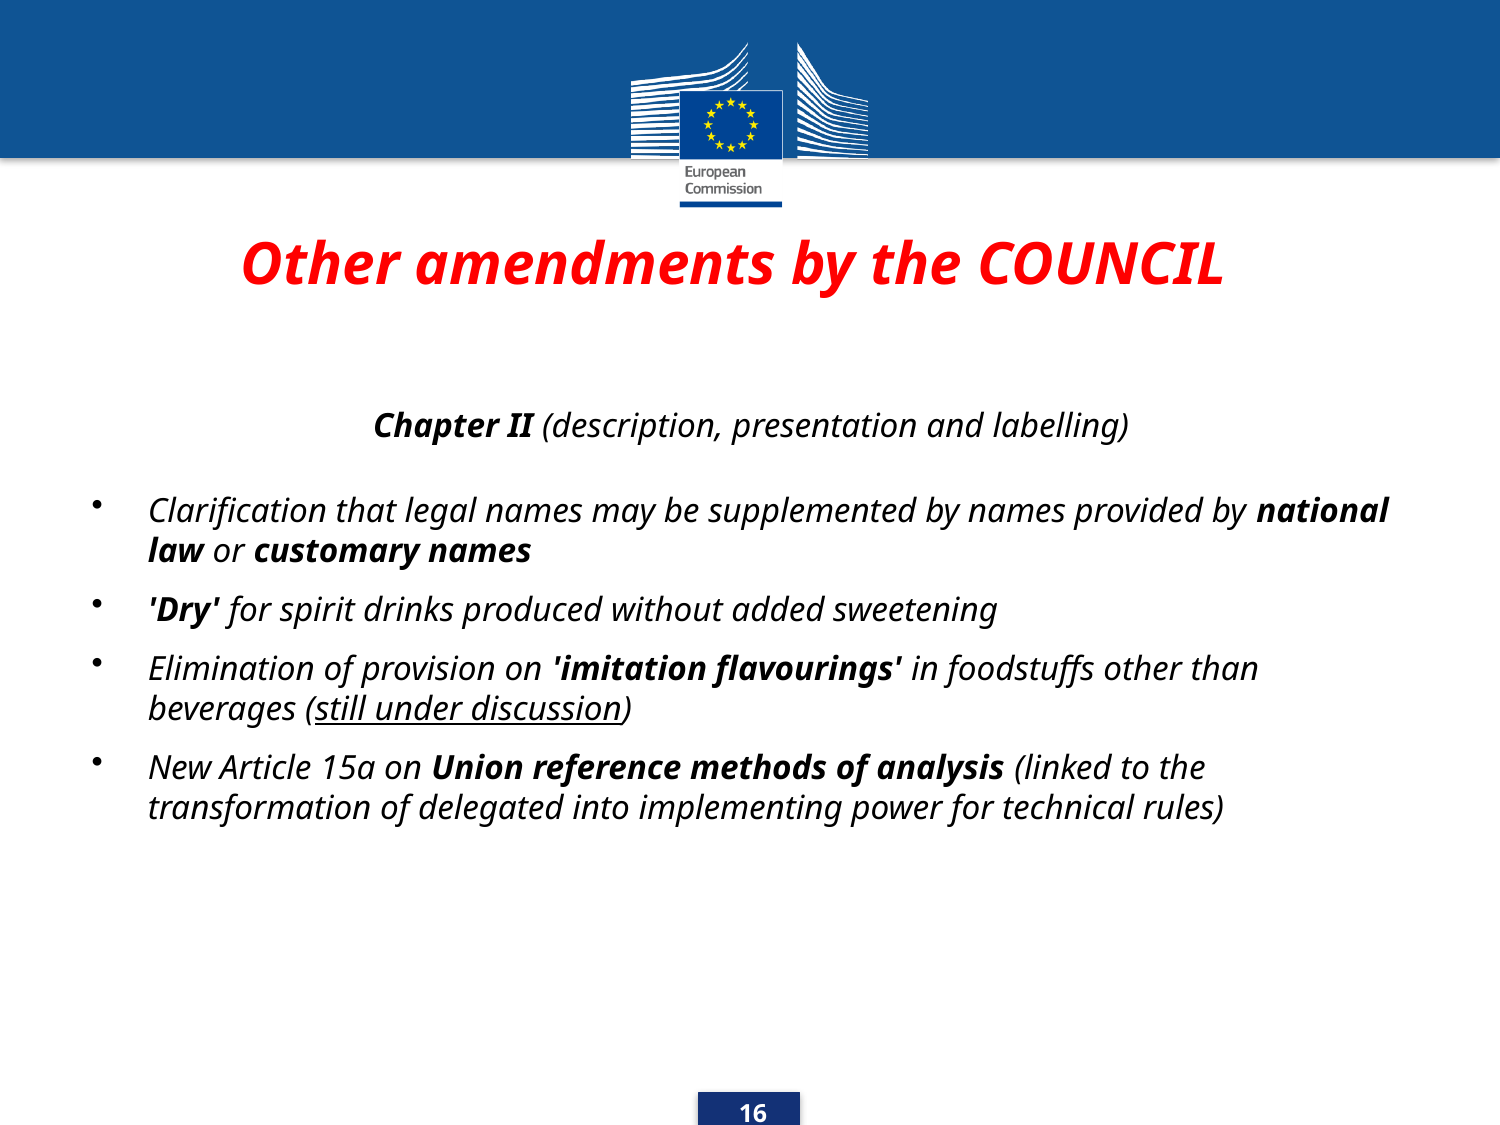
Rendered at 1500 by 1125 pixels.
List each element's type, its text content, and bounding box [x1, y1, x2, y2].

title Other amendments by the COUNCIL [29, 196, 1380, 327]
picture [631, 42, 868, 196]
list Chapter II (description, presentation and labelling) Clarification that legal names may be supplemented by names provided by national law or customary names 'Dry' for spirit drinks produced without added sweetening Elimination of provision on 'imitation flavourings' in foodstuffs other than beverages (still under discussion) New Article 15a on Union reference methods of analysis (linked to the transformation of delegated into implementing power for technical rules) [76, 338, 1427, 1071]
